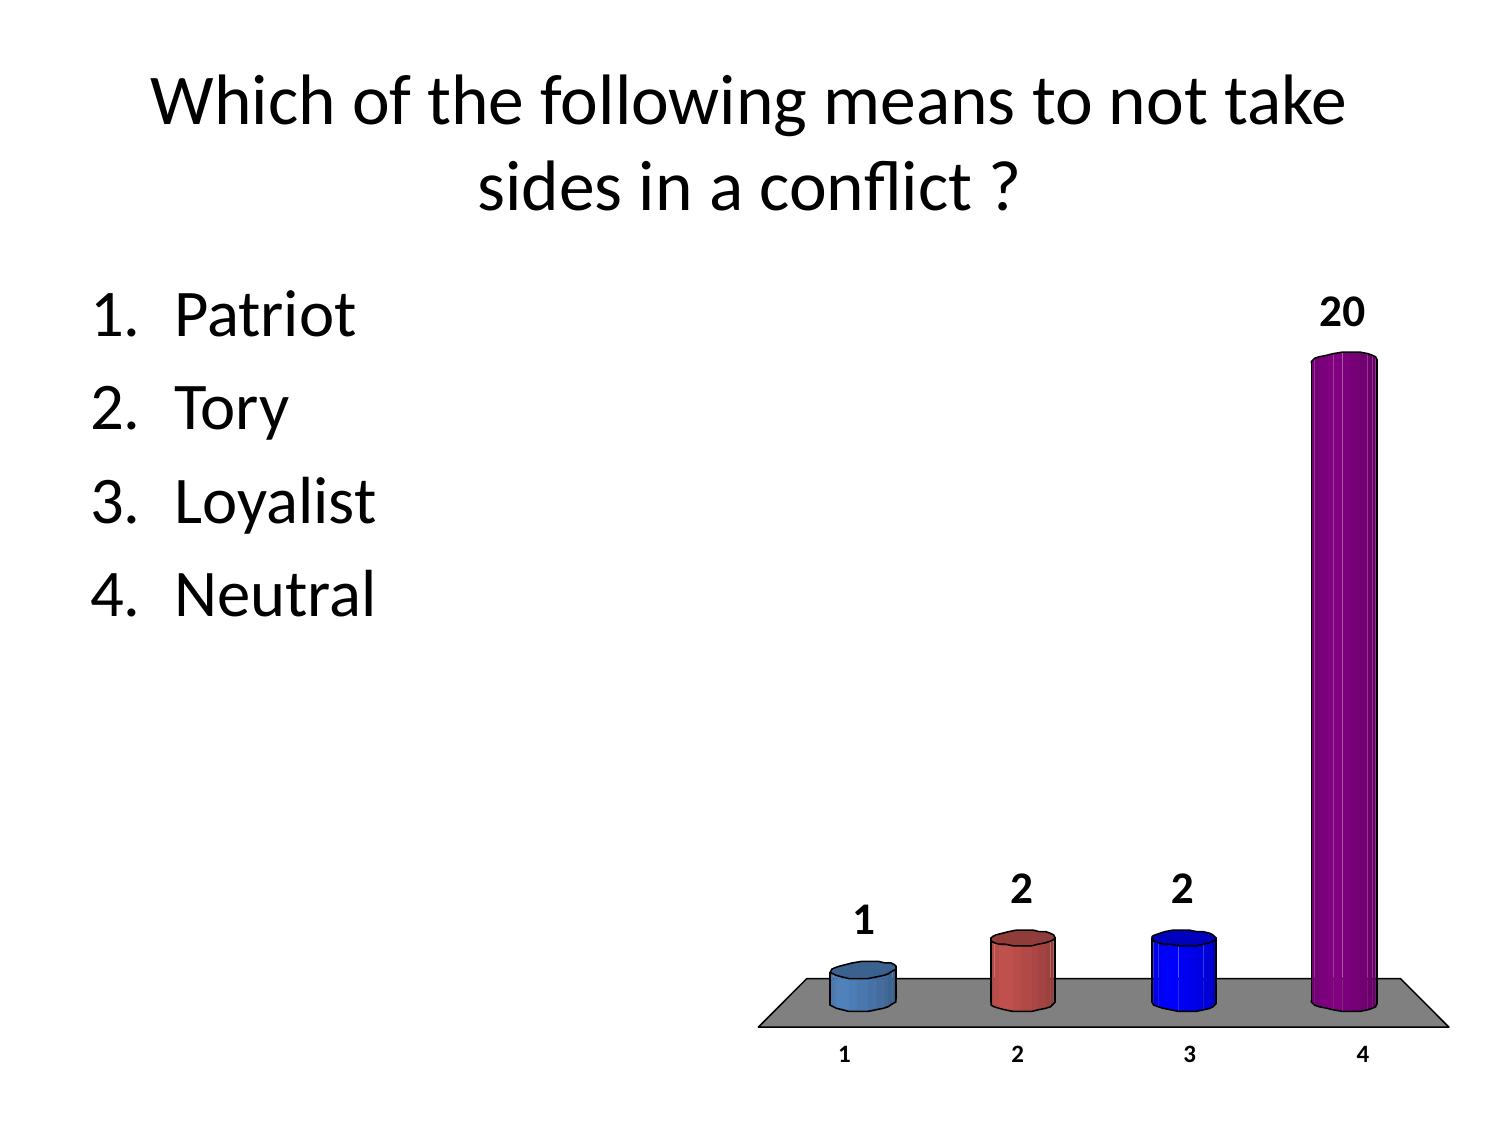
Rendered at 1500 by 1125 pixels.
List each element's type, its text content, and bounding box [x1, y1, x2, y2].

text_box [739, 270, 1490, 1115]
title Which of the following means to not take sides in a conflict ? [75, 45, 1425, 233]
list Patriot Tory Loyalist Neutral [75, 262, 750, 1005]
